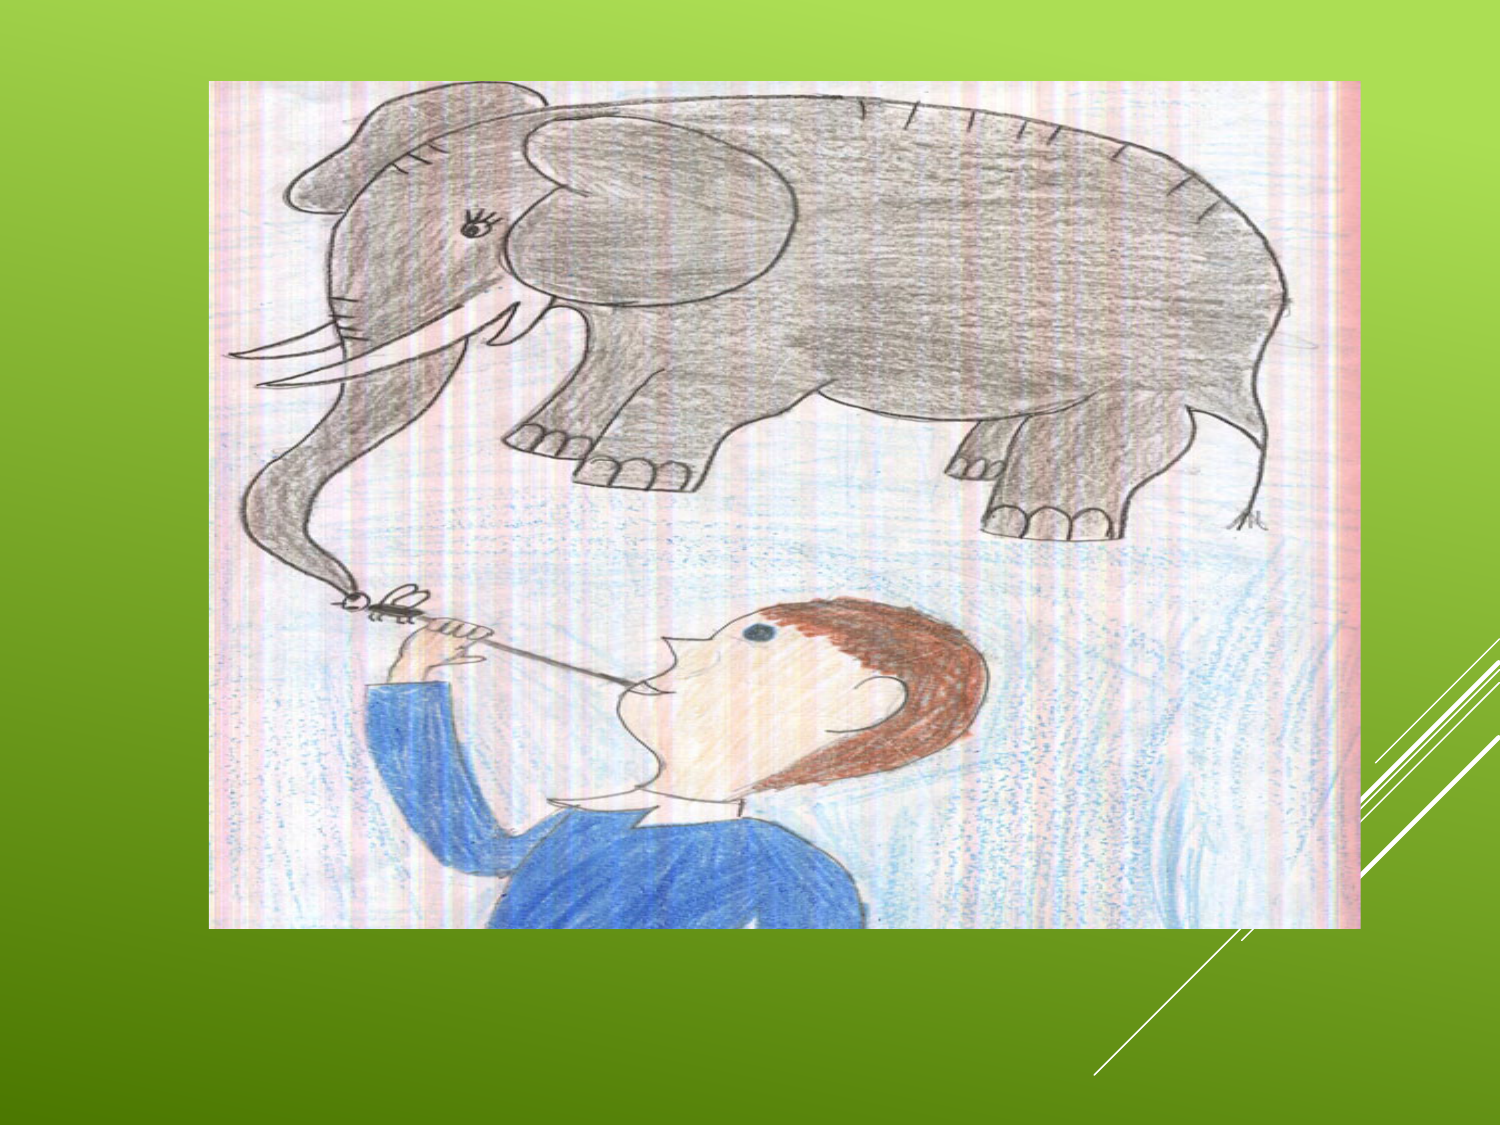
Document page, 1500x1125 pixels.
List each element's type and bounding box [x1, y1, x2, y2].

picture [208, 81, 1361, 929]
